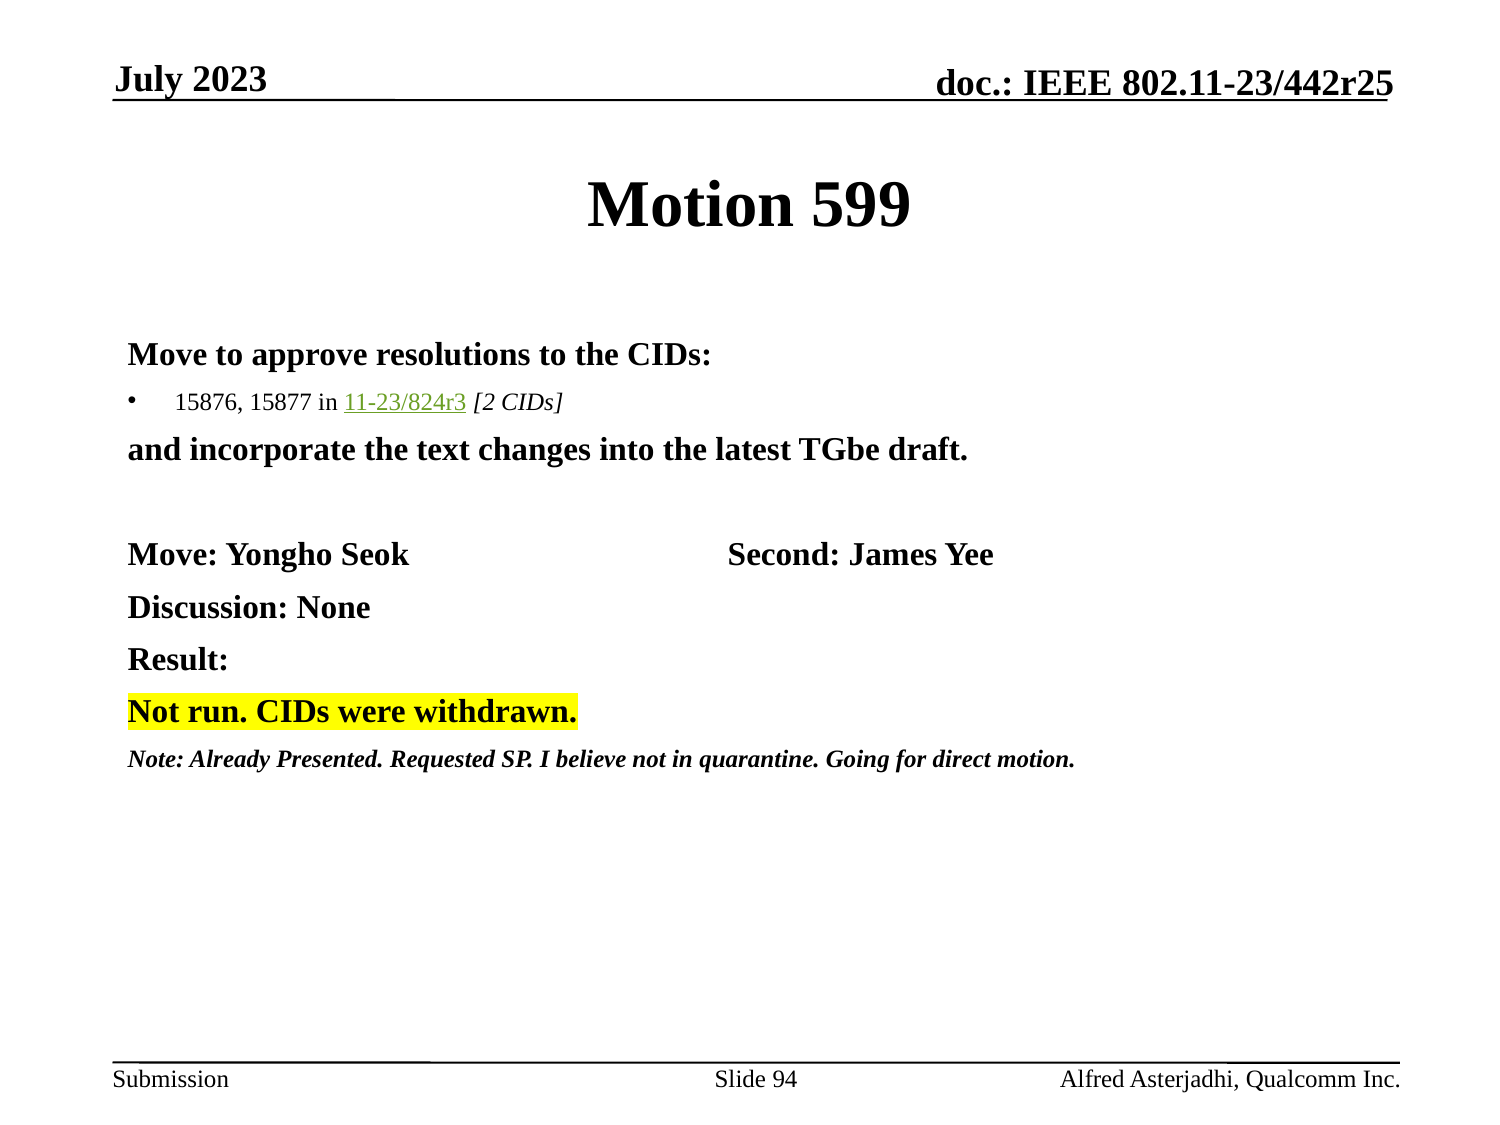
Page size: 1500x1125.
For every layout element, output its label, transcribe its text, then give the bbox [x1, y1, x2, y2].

list Move to approve resolutions to the CIDs: 15876, 15877 in 11-23/824r3 [2 CIDs] and incorporate the text changes into the latest TGbe draft. Move: Yongho Seok Second: James Yee Discussion: None Result: Not run. CIDs were withdrawn. Note: Already Presented. Requested SP. I believe not in quarantine. Going for direct motion. [112, 324, 1388, 1063]
footer Alfred Asterjadhi, Qualcomm Inc. [878, 1061, 1402, 1093]
title Motion 599 [112, 112, 1388, 288]
slide_number Slide 94 [712, 1061, 800, 1123]
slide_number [114, 54, 423, 100]
